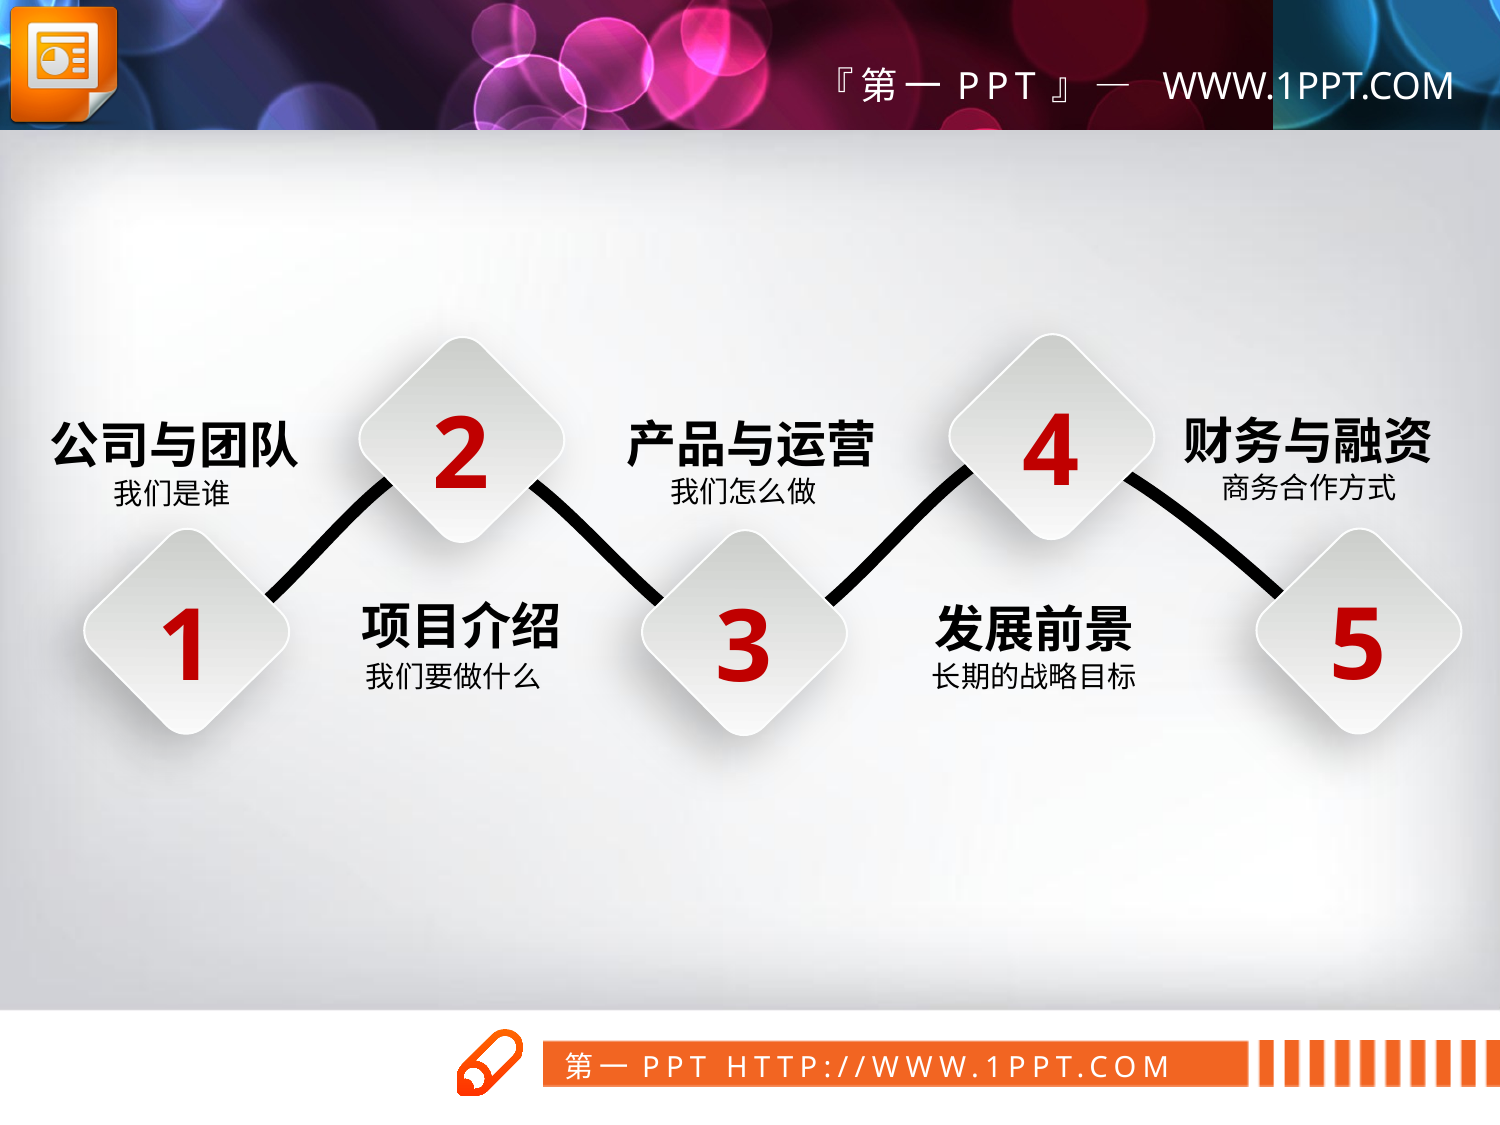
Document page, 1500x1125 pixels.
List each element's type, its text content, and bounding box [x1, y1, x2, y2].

text_box 长期的战略目标 [916, 650, 1152, 701]
text_box 我们是谁 [99, 468, 246, 518]
text_box 发展前景 [871, 589, 1197, 665]
text_box 我们怎么做 [655, 465, 832, 516]
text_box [381, 358, 543, 520]
text_box 财务与融资 [1145, 402, 1471, 478]
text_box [1278, 550, 1440, 712]
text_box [106, 550, 268, 712]
text_box 商务合作方式 [1206, 461, 1412, 512]
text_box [663, 552, 826, 714]
picture [543, 1040, 1500, 1087]
picture [0, 0, 1500, 1012]
text_box 产品与运营 [589, 405, 914, 481]
text_box 项目介绍 [299, 587, 625, 663]
text_box 公司与团队 [12, 406, 336, 481]
text_box [273, 501, 637, 643]
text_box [971, 356, 1133, 518]
text_box [832, 491, 1256, 637]
text_box 我们要做什么 [350, 651, 557, 701]
